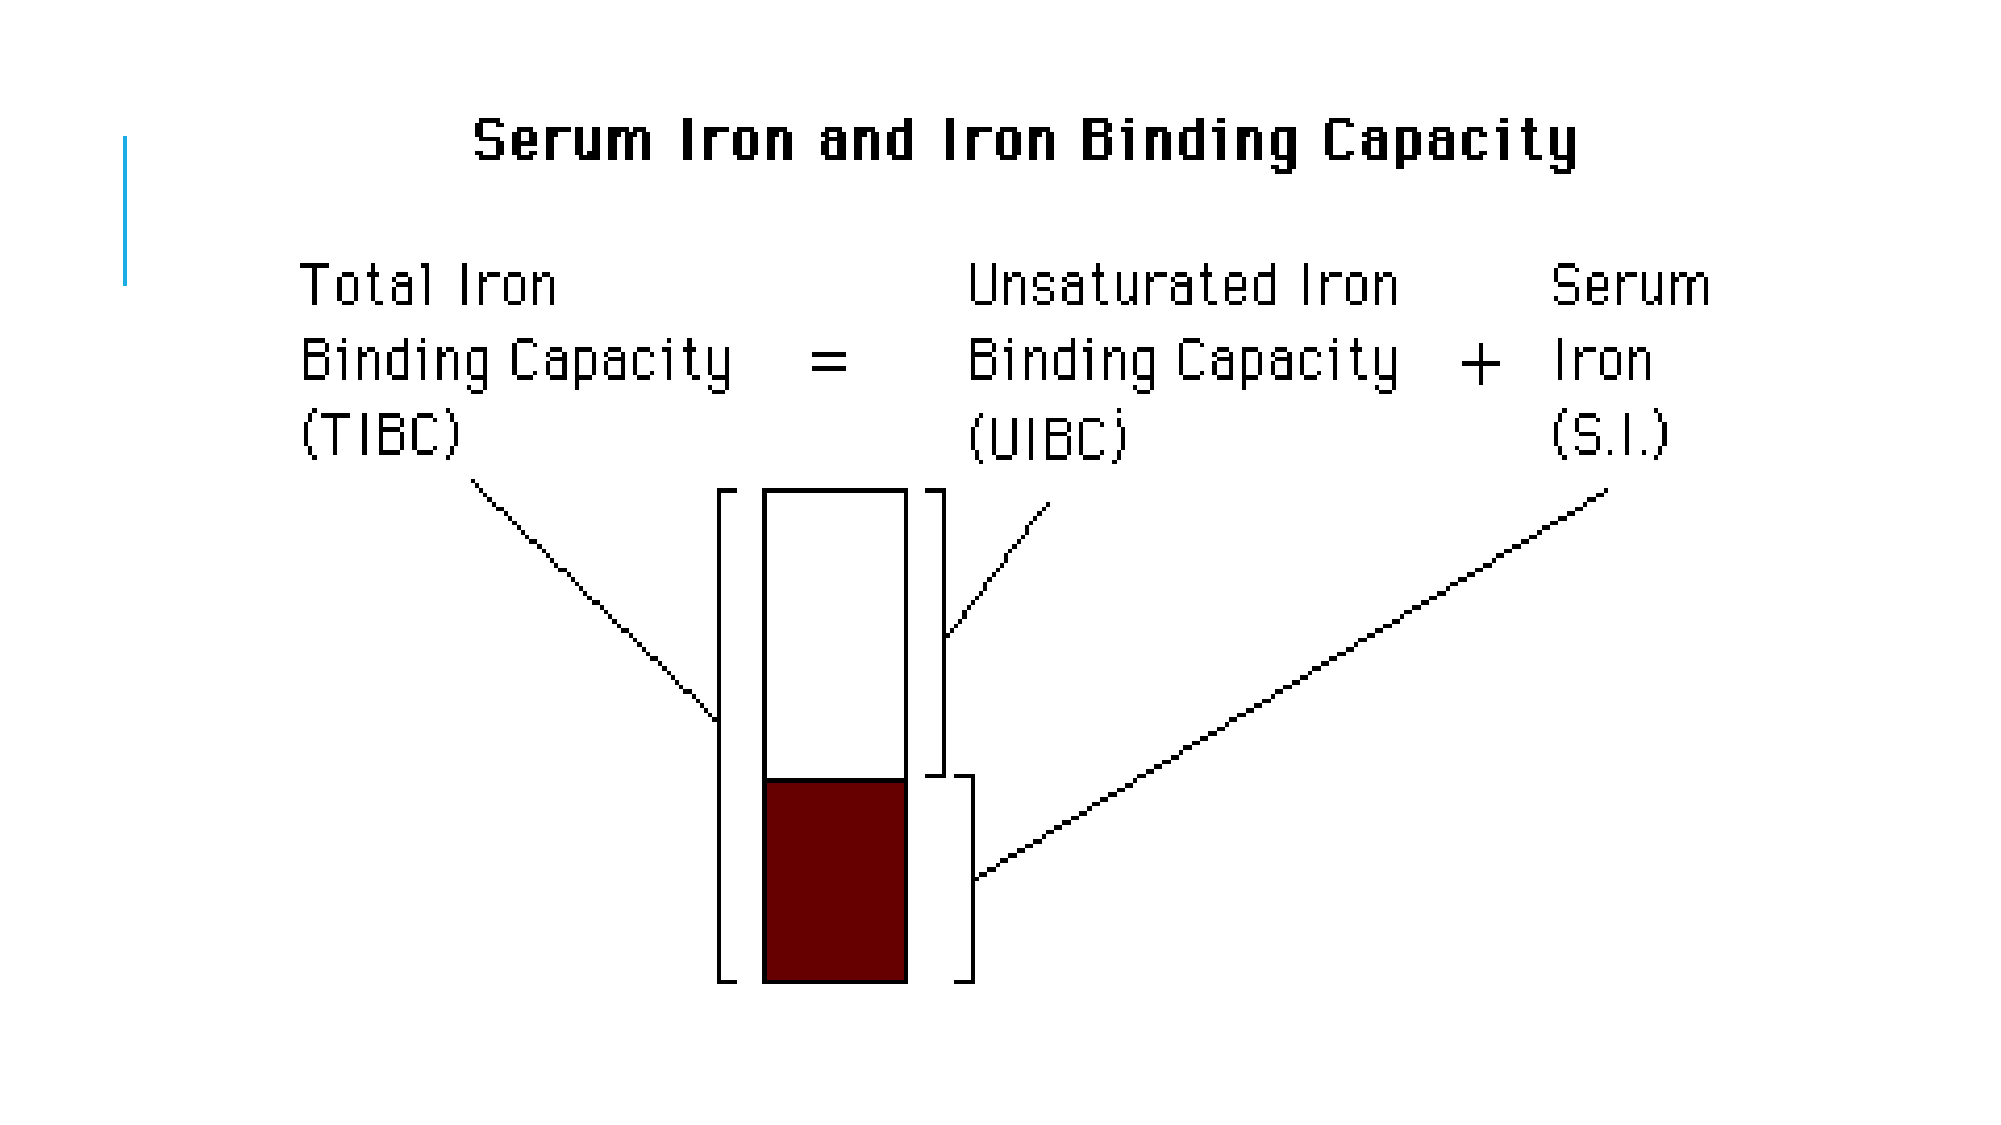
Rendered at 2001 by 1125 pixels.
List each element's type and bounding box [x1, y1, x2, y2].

list [267, 95, 1763, 1041]
